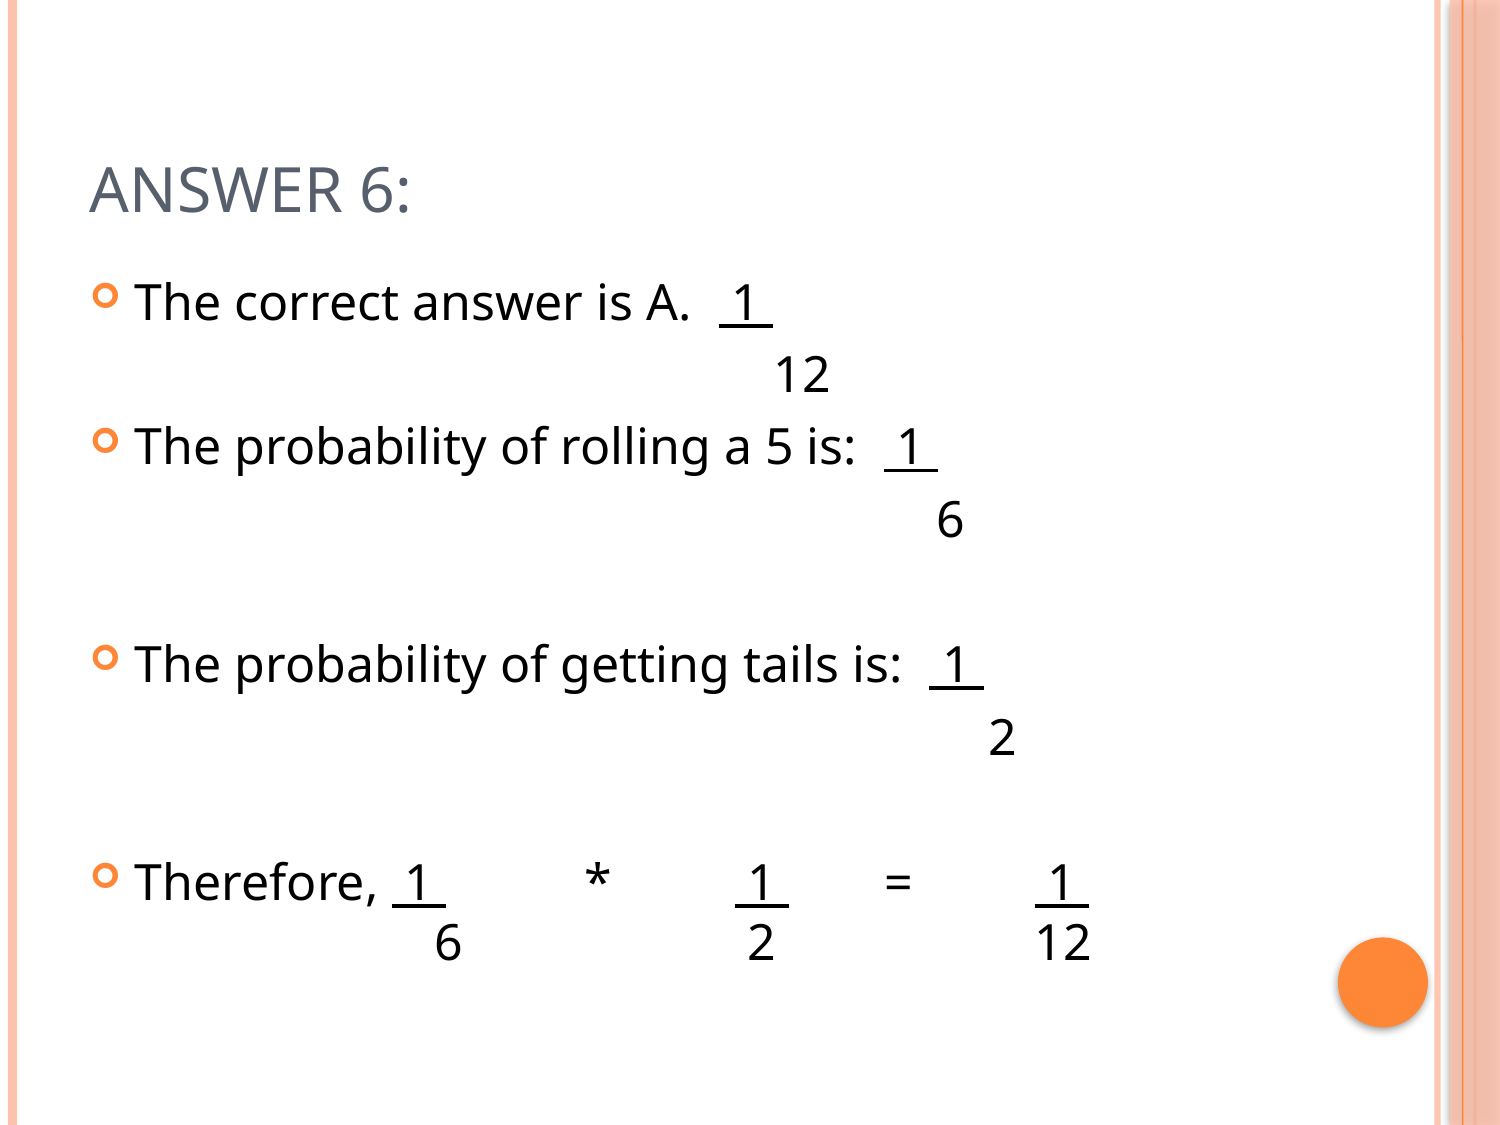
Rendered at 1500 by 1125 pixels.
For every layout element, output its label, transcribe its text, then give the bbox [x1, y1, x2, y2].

title Answer 6: [75, 45, 1300, 233]
list The correct answer is A. 1 12 The probability of rolling a 5 is: 1 6 The probability of getting tails is: 1 2 Therefore, 1 * 1 = 1 6 2 12 [75, 262, 1300, 1062]
